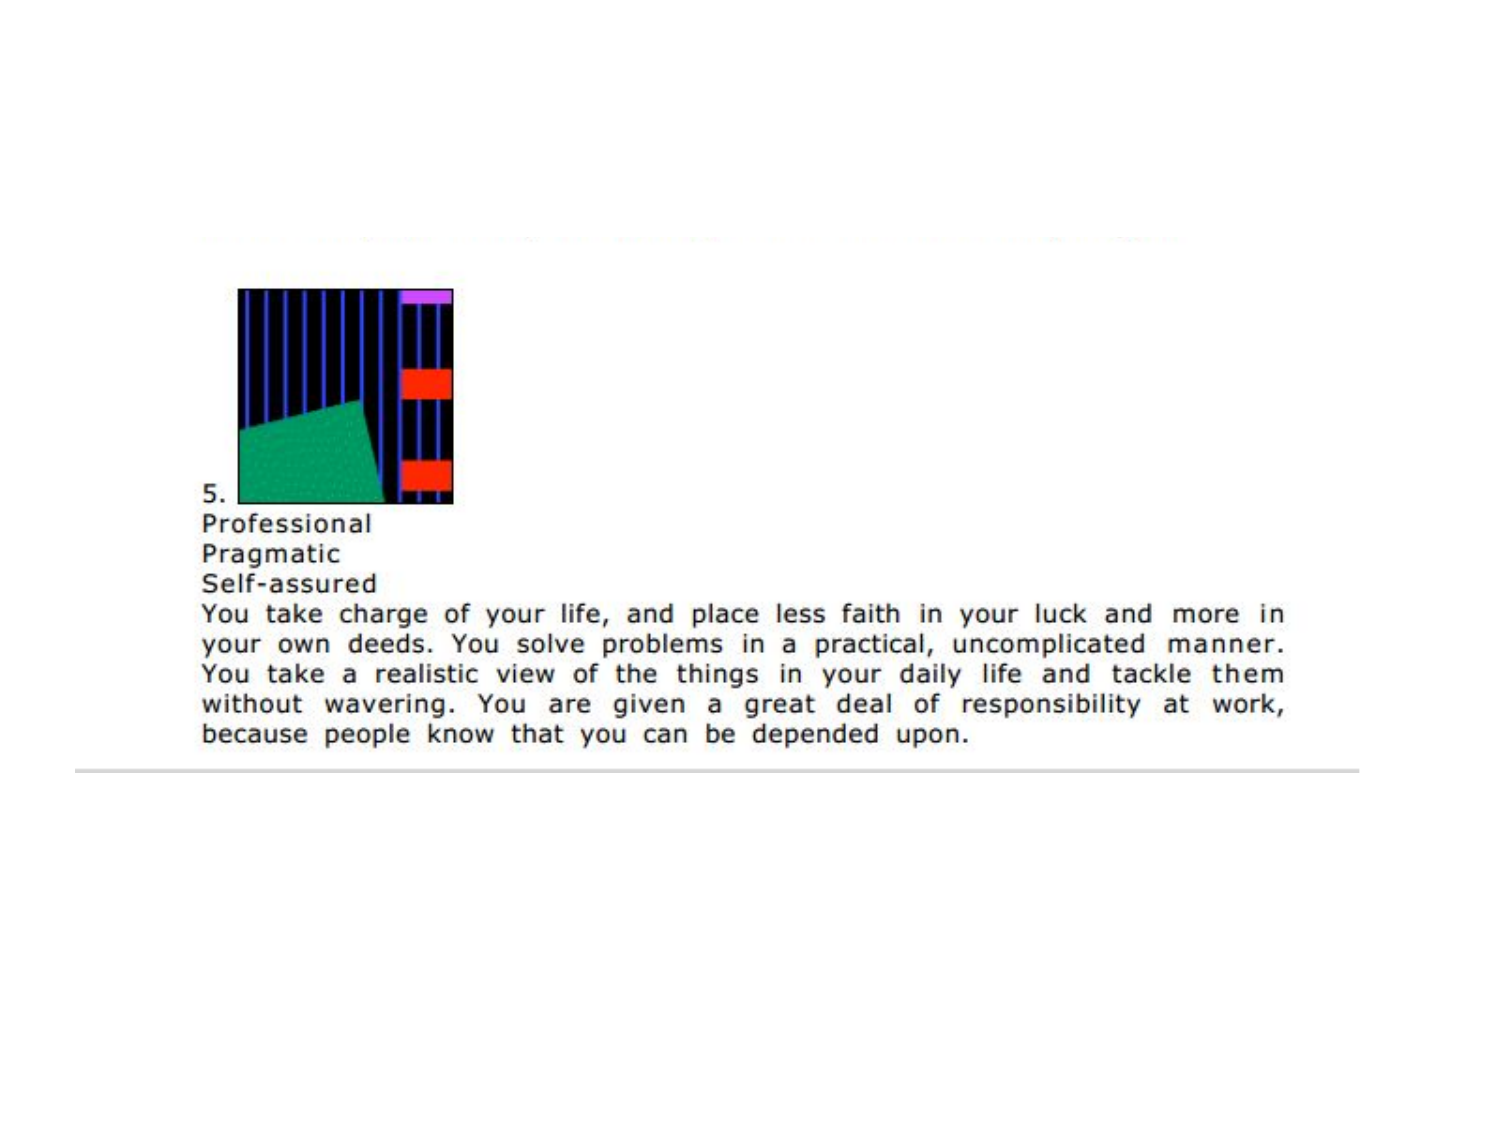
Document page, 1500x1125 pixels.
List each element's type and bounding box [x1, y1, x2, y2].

picture [74, 237, 1360, 774]
